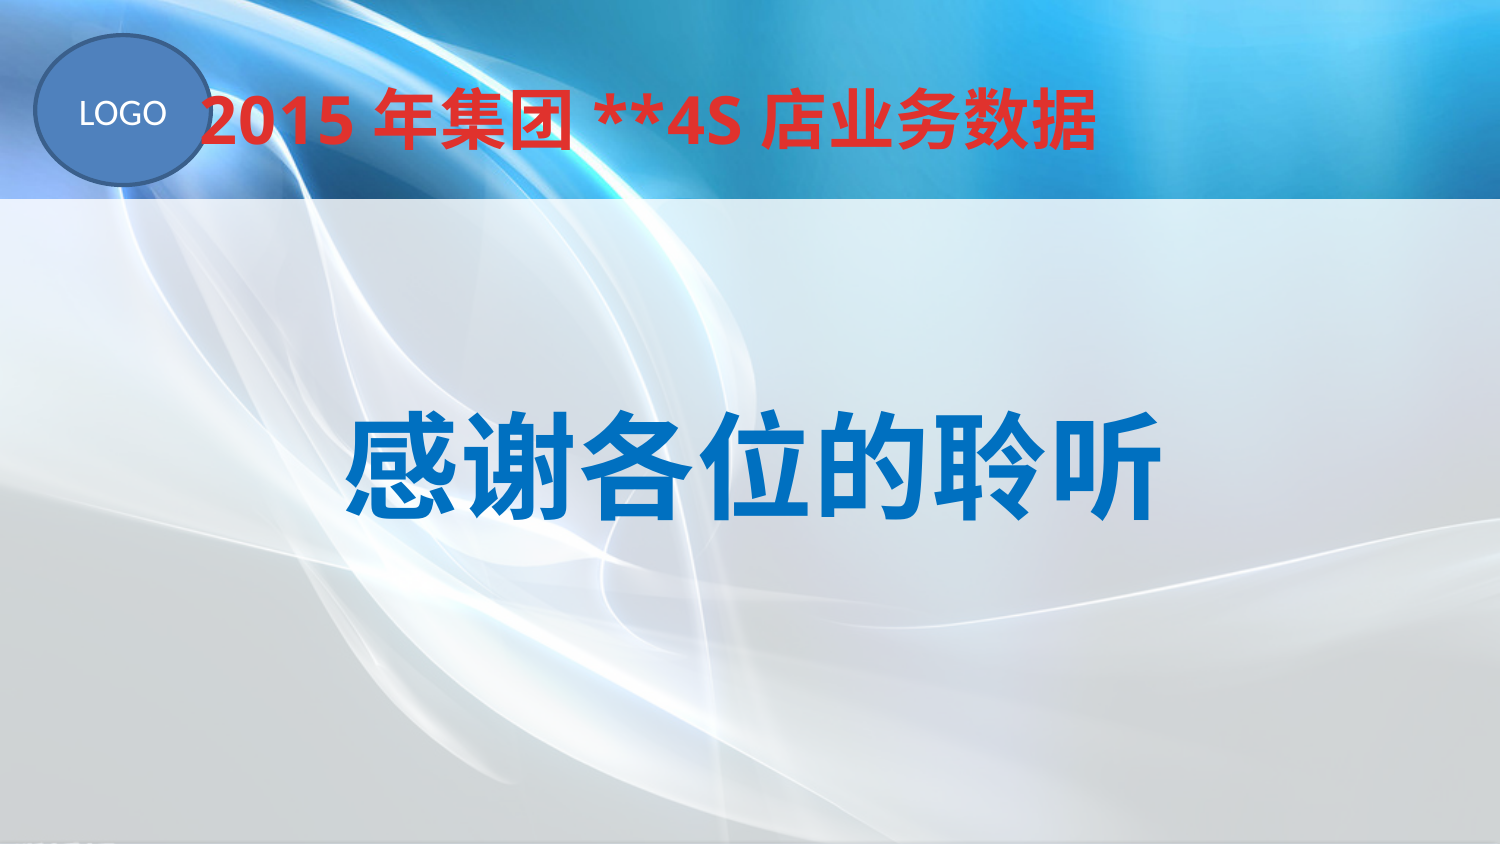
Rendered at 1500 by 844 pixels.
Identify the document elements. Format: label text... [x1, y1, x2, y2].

picture [0, 0, 1500, 199]
text_box 2015年集团**4S店业务数据 [184, 70, 1114, 165]
text_box 感谢各位的聆听 [328, 386, 1184, 542]
